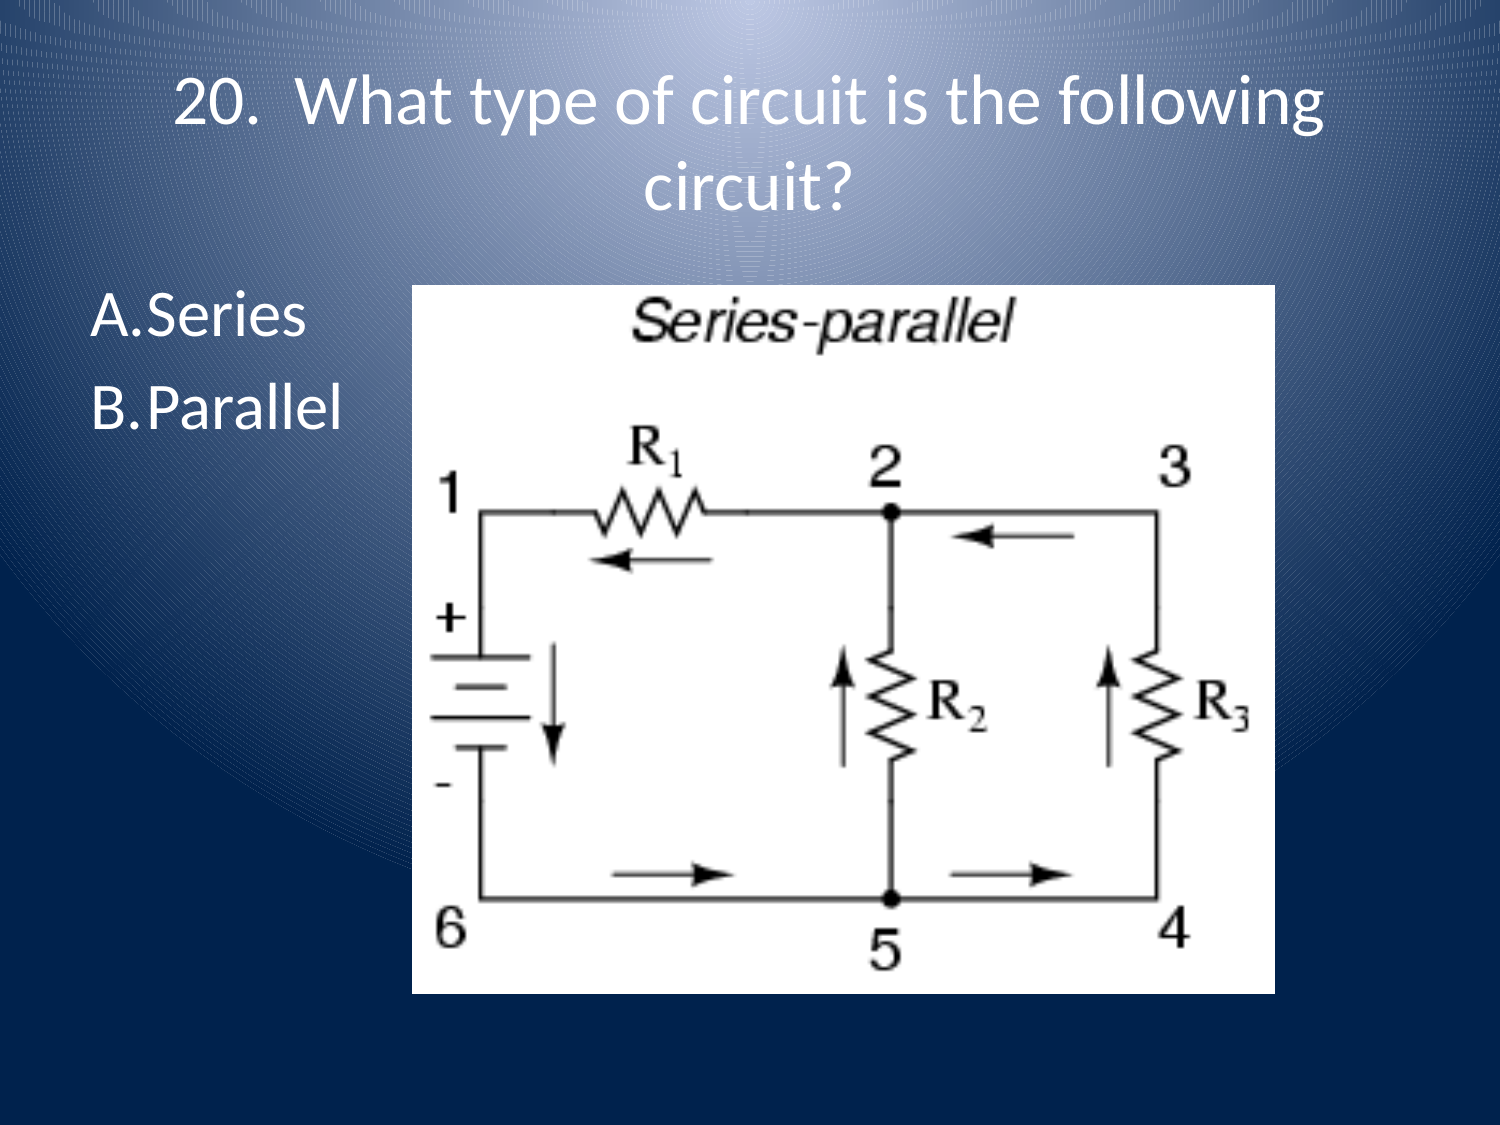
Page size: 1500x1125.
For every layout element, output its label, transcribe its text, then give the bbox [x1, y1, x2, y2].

title 20. What type of circuit is the following circuit? [75, 45, 1425, 233]
picture [412, 285, 1276, 994]
list Series Parallel [75, 262, 1425, 1005]
